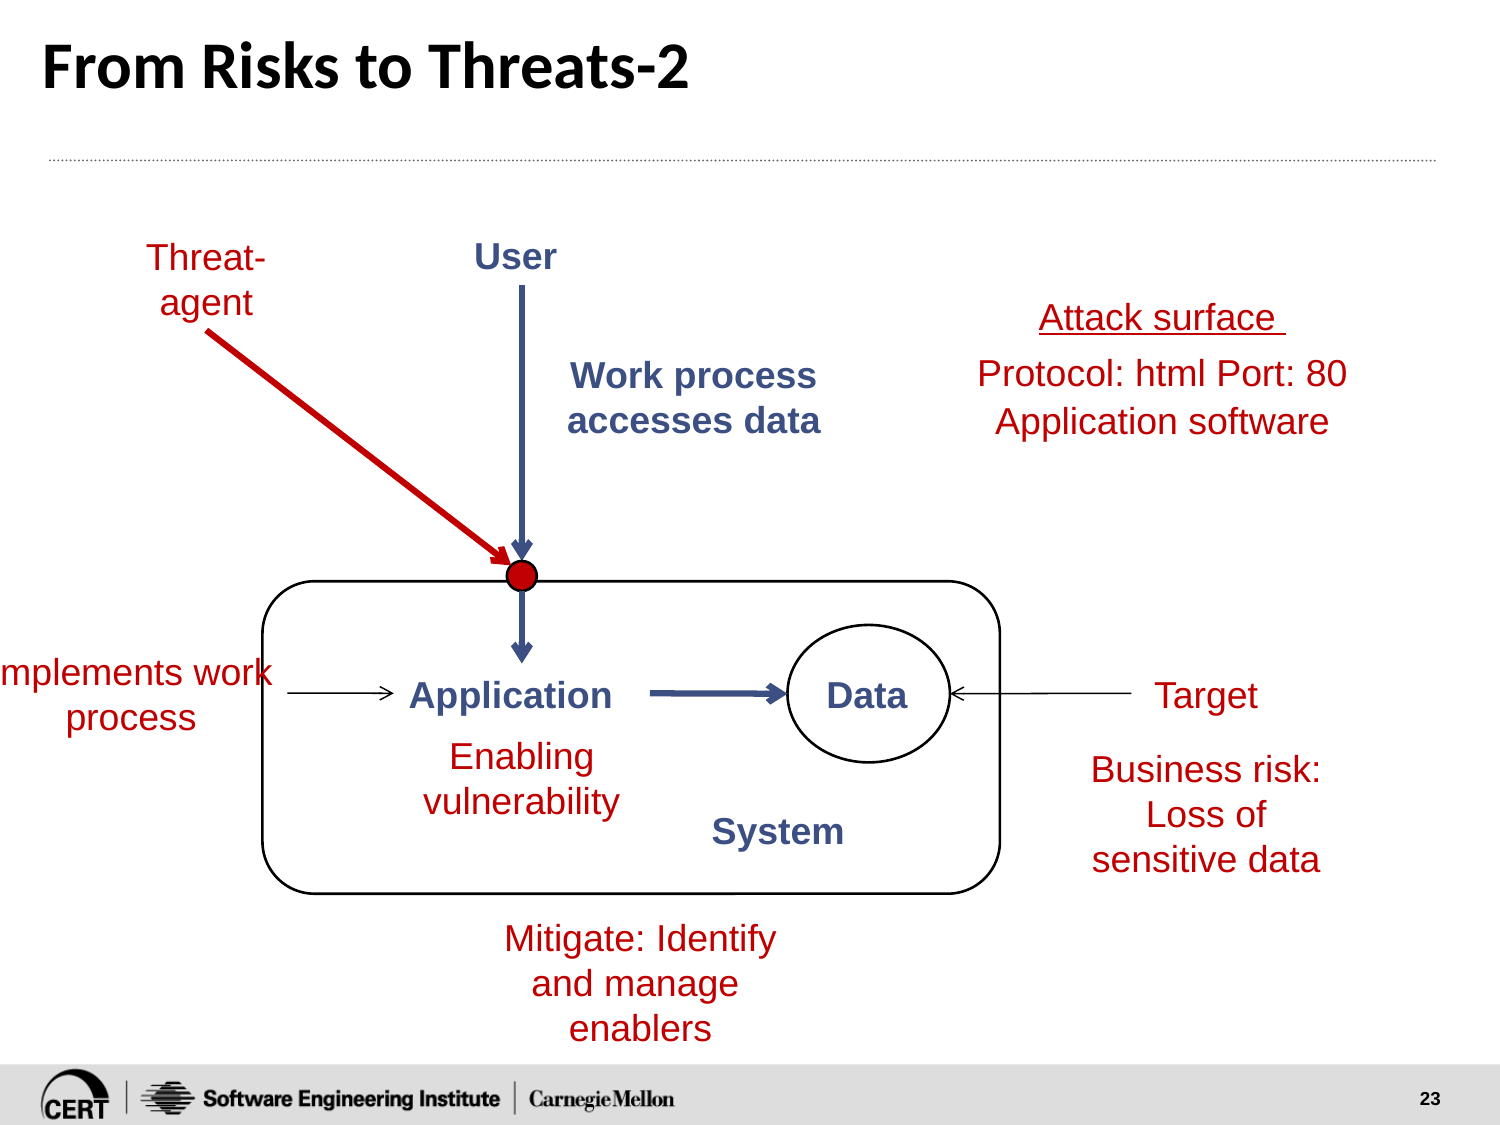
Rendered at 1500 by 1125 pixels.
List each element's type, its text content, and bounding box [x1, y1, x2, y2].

title From Risks to Threats-2 [42, 37, 1434, 155]
text_box Implements work process [0, 640, 288, 746]
text_box Target [1131, 663, 1282, 724]
text_box Enabling vulnerability [378, 724, 666, 830]
text_box [262, 699, 1000, 894]
text_box User [459, 224, 585, 285]
text_box Attack surface Protocol: html Port: 80 [924, 285, 1400, 389]
text_box Data [787, 624, 950, 763]
text_box [525, 581, 1000, 693]
text_box Business risk: Loss of sensitive data [1062, 737, 1350, 888]
text_box Application [393, 663, 650, 724]
text_box Application software [924, 389, 1400, 450]
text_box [206, 331, 512, 566]
text_box Mitigate: Identify and manage enablers [456, 906, 825, 1057]
text_box [506, 561, 537, 591]
text_box Work process accesses data [537, 343, 850, 449]
text_box System [687, 799, 869, 860]
picture [24, 1065, 688, 1125]
text_box Threat-agent [124, 225, 288, 331]
text_box [262, 581, 519, 692]
